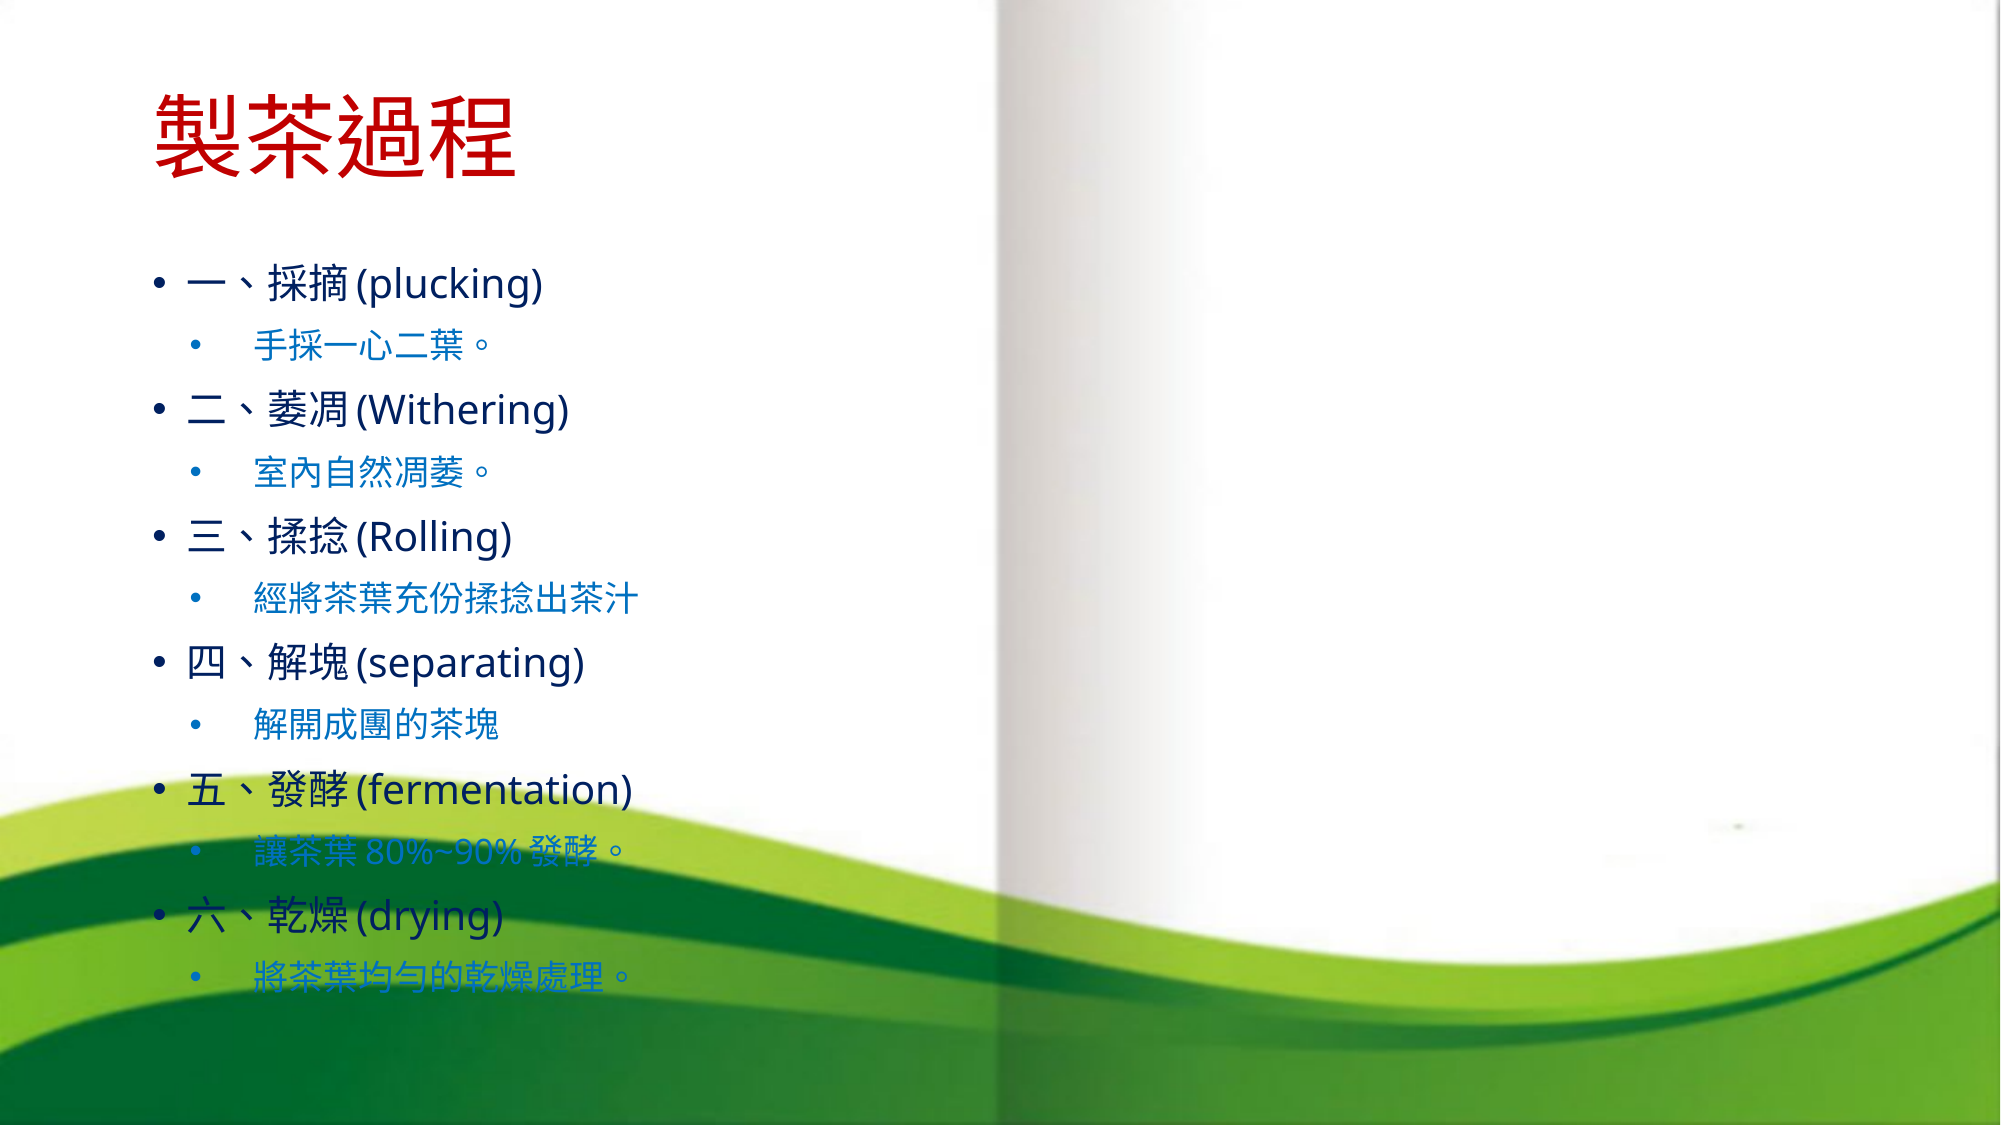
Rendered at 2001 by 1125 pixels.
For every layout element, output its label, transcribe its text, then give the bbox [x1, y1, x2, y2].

picture [0, 0, 2001, 1125]
title 製茶過程 [137, 59, 1863, 225]
list 一、採摘(plucking) 手採一心二葉。 二、萎凋(Withering) 室內自然凋萎。 三、揉捻(Rolling) 經將茶葉充份揉捻出茶汁 四、解塊(separating) 解開成團的茶塊 五、發酵(fermentation) 讓茶葉80%~90%發酵。 六、乾燥(drying) 將茶葉均勻的乾燥處理。 [137, 240, 1863, 1014]
